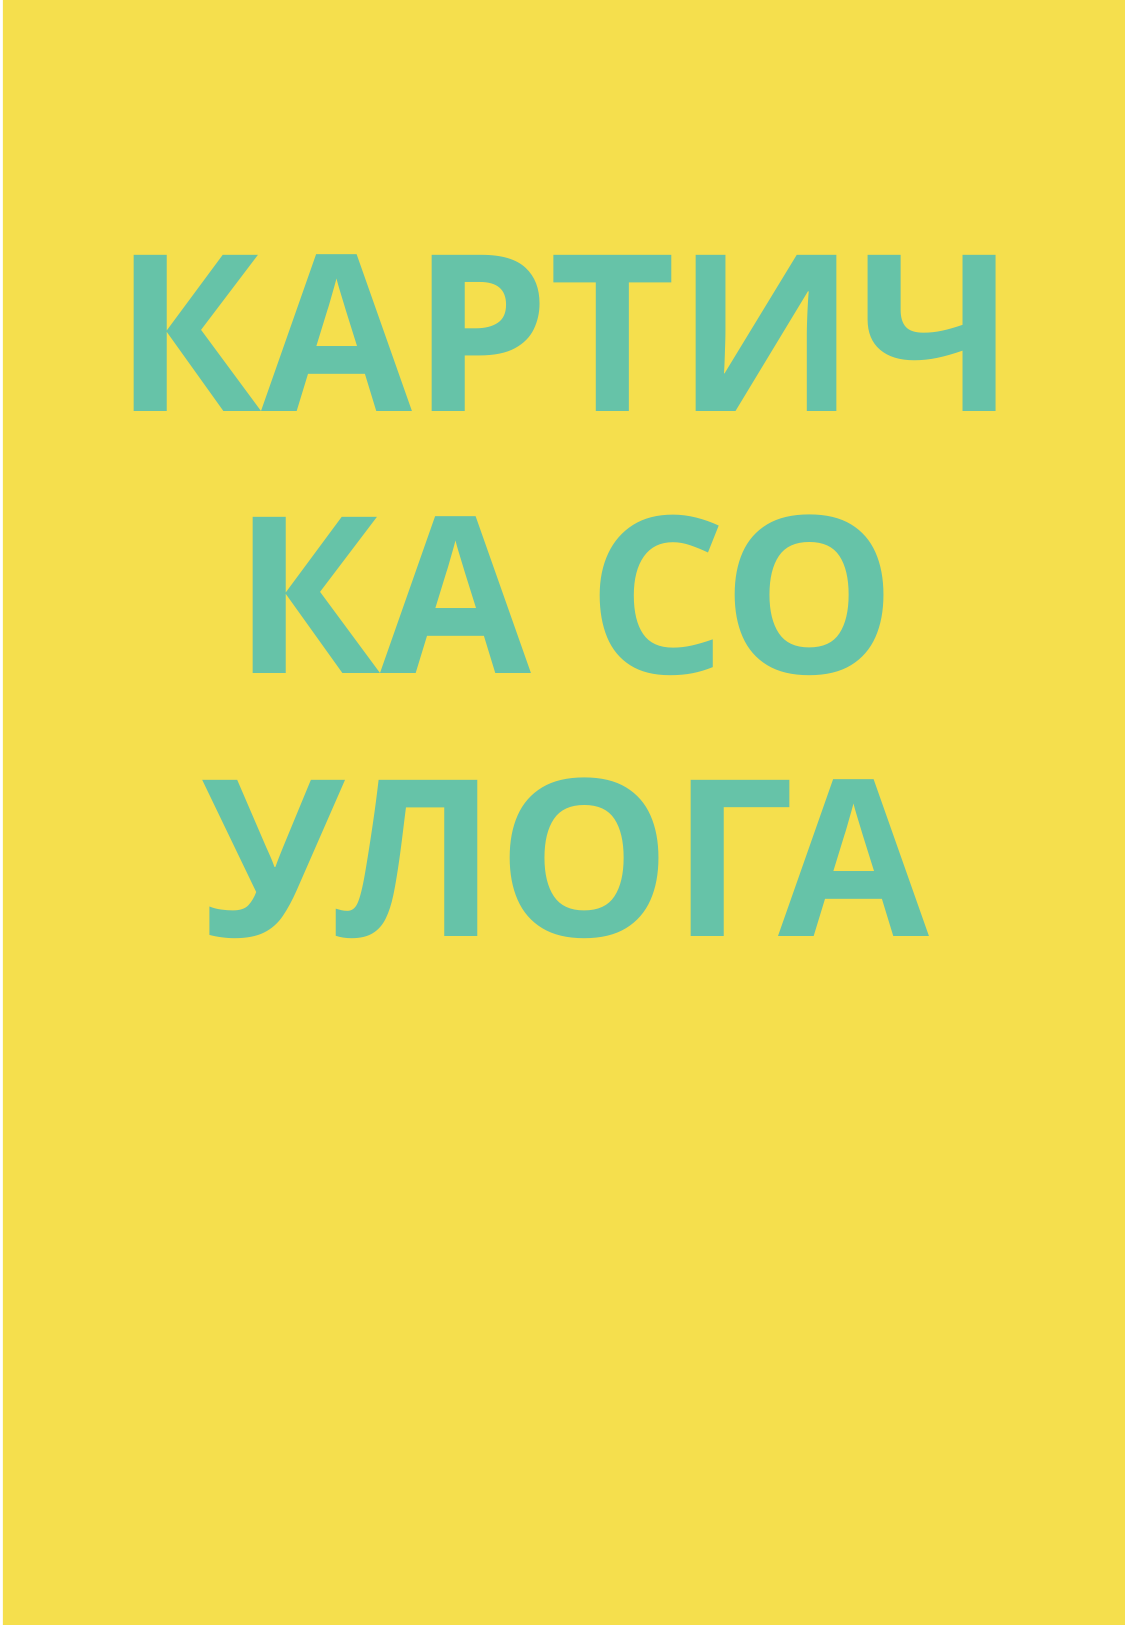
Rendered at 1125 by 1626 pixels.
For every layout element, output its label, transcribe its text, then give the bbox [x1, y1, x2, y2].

text_box [2, 0, 1125, 1625]
text_box КАРТИЧКА СО УЛОГА [38, 185, 1093, 988]
